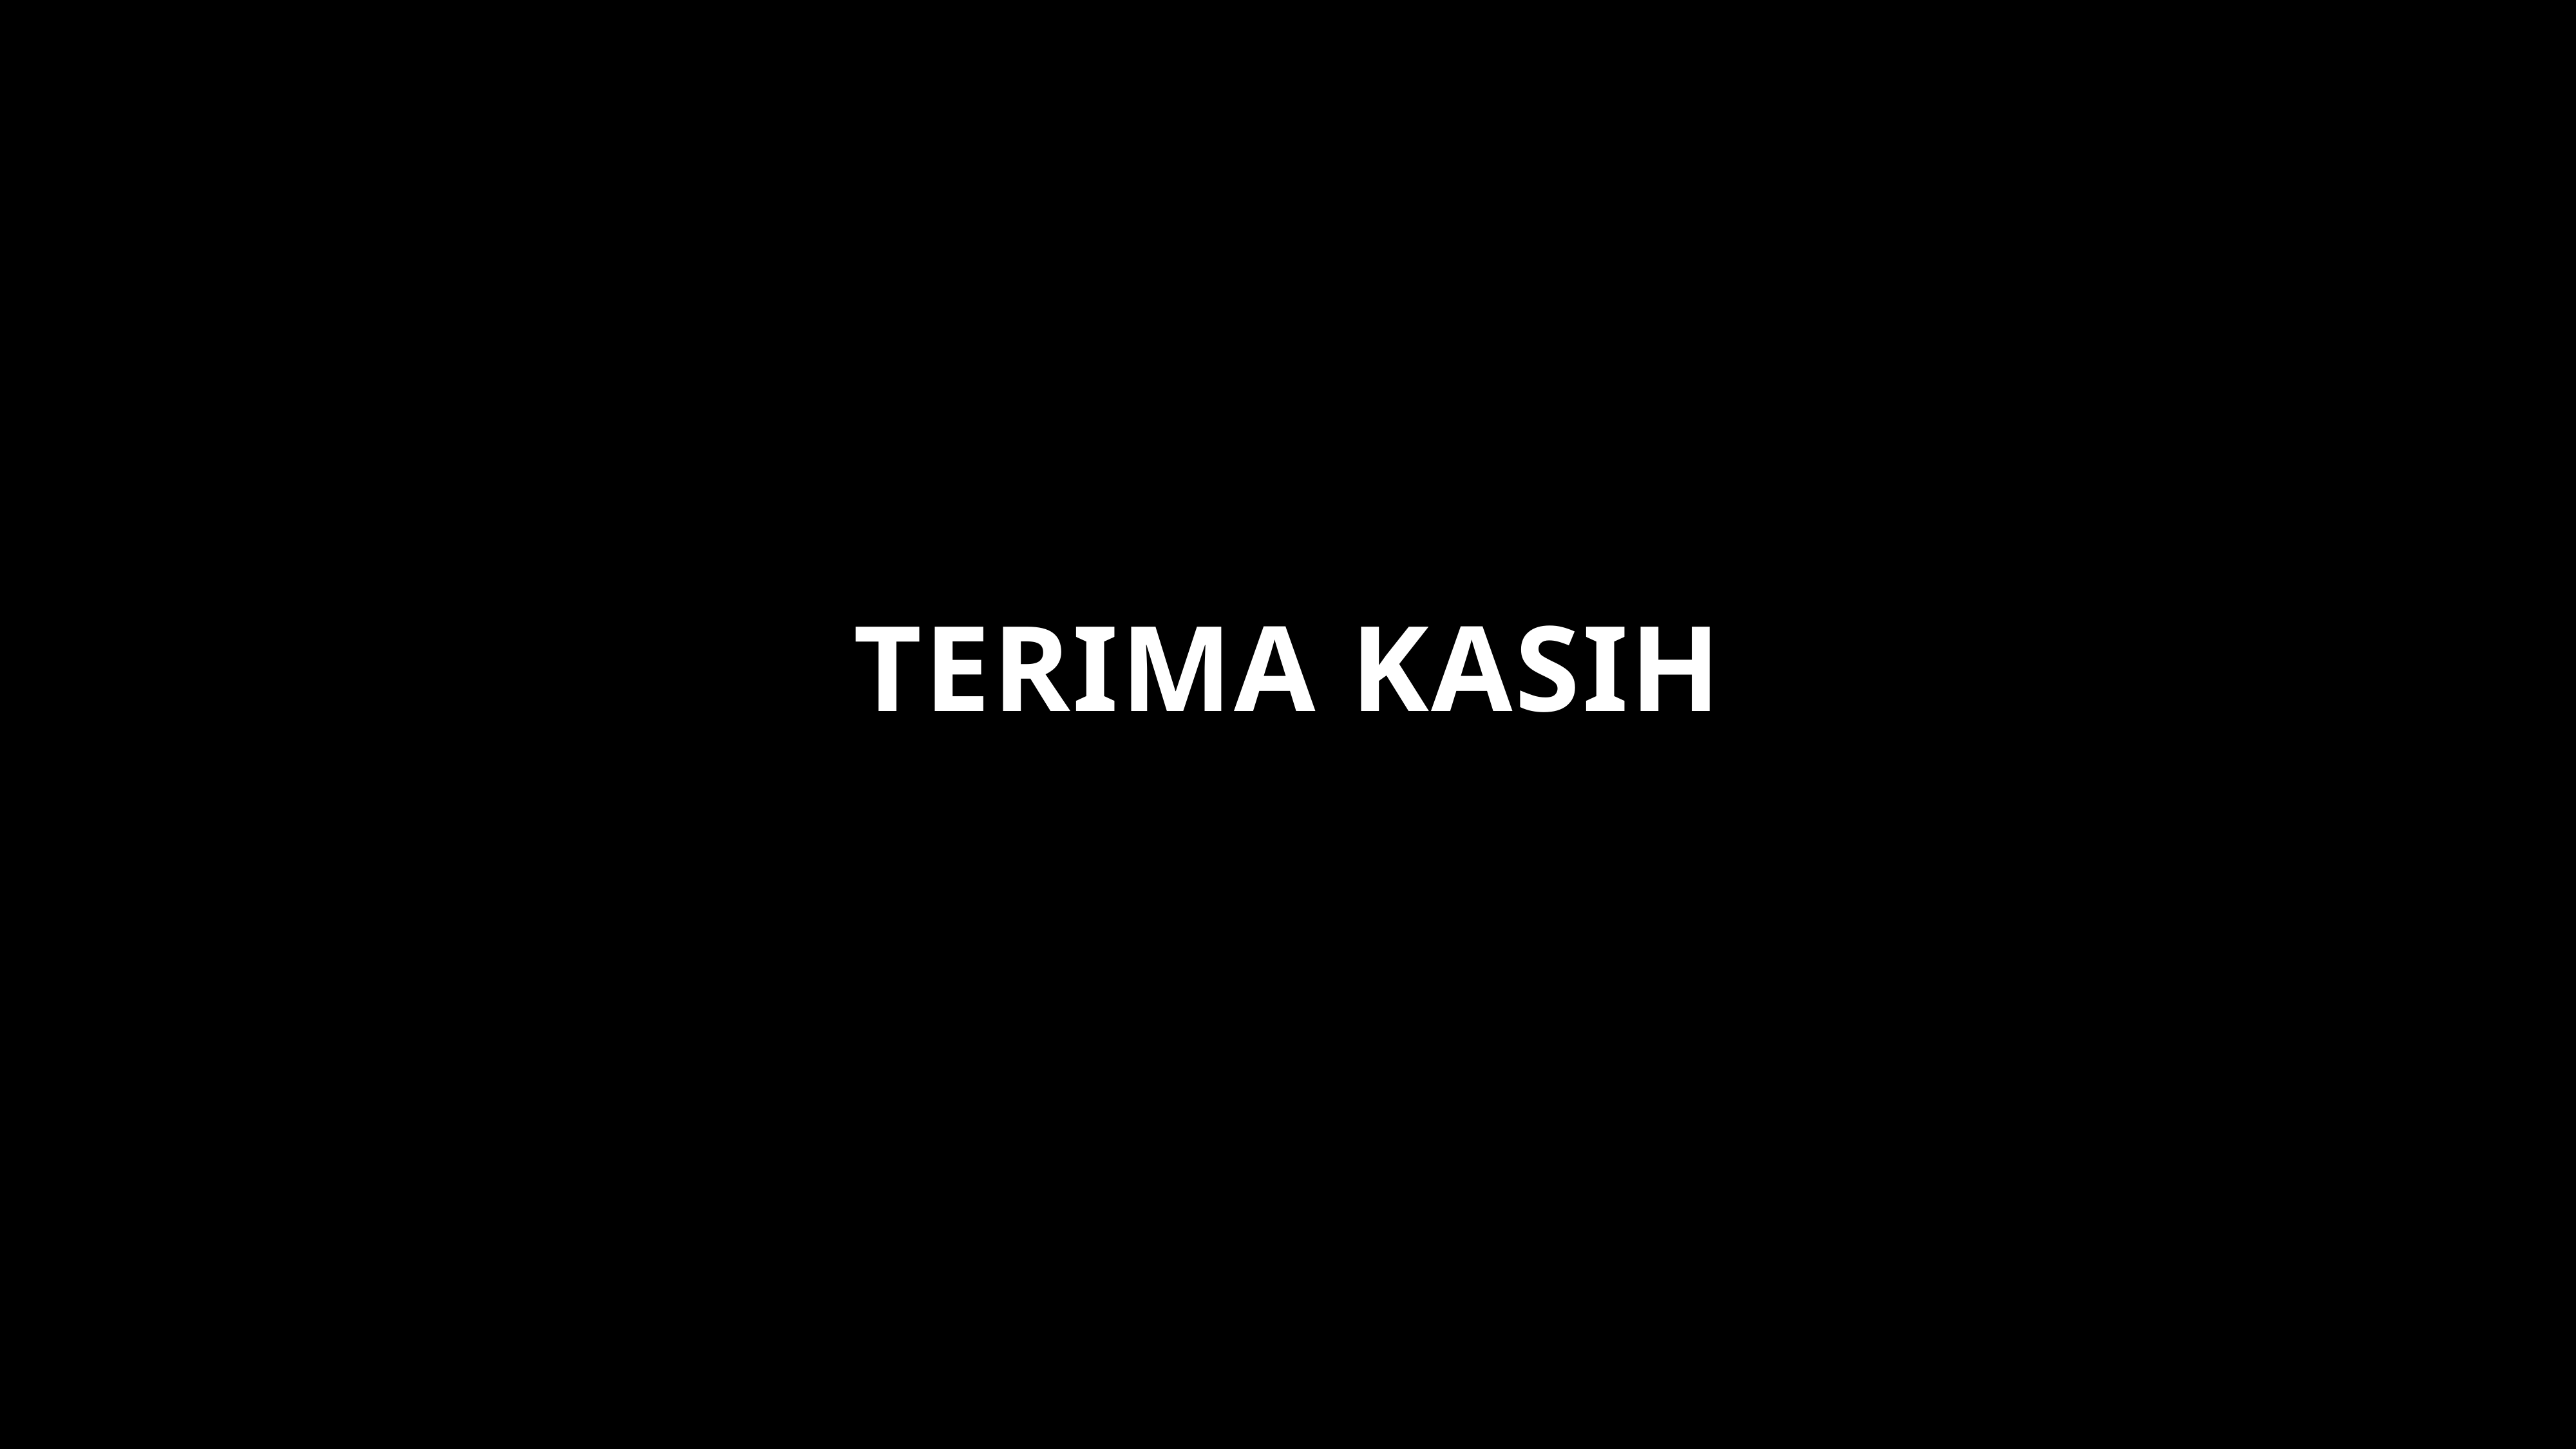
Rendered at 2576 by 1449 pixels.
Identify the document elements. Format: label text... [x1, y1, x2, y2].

title TERIMA KASIH [322, 237, 2254, 742]
